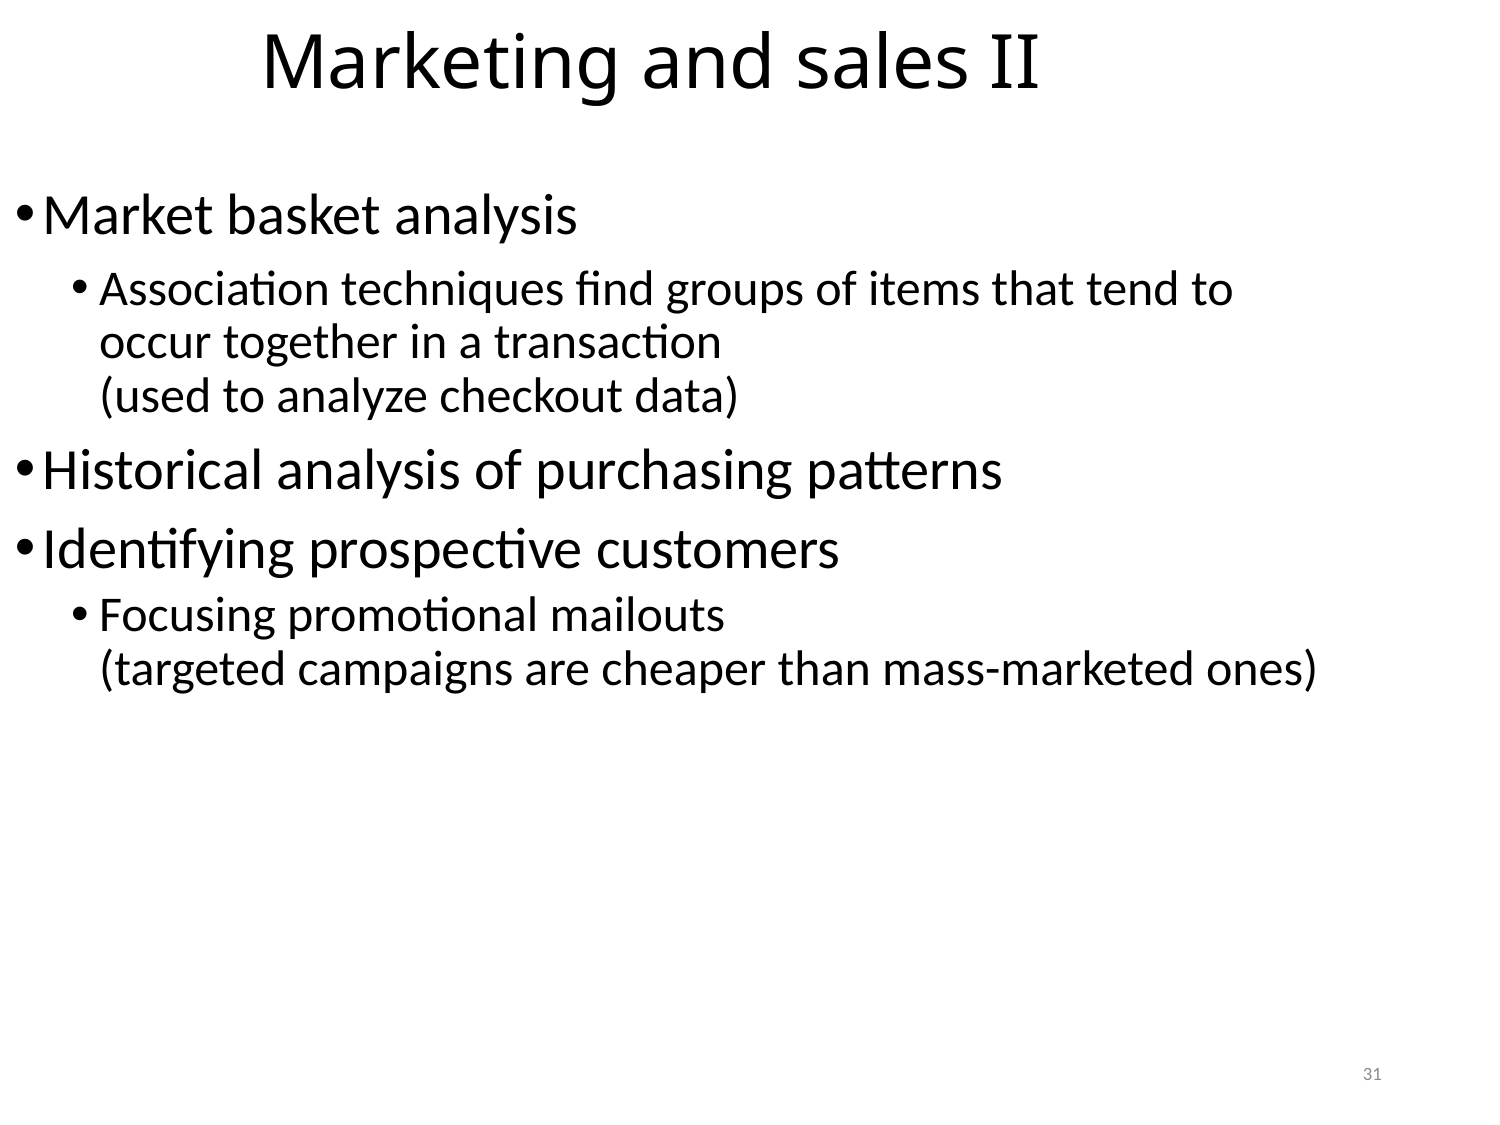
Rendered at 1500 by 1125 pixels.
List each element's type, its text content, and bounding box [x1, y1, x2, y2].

list Market basket analysis Association techniques find groups of items that tend to occur together in a transaction (used to analyze checkout data) Historical analysis of purchasing patterns Identifying prospective customers Focusing promotional mailouts (targeted campaigns are cheaper than mass-marketed ones) [0, 177, 1350, 830]
slide_number 31 [1059, 1042, 1397, 1103]
title Marketing and sales II [245, 0, 1500, 159]
